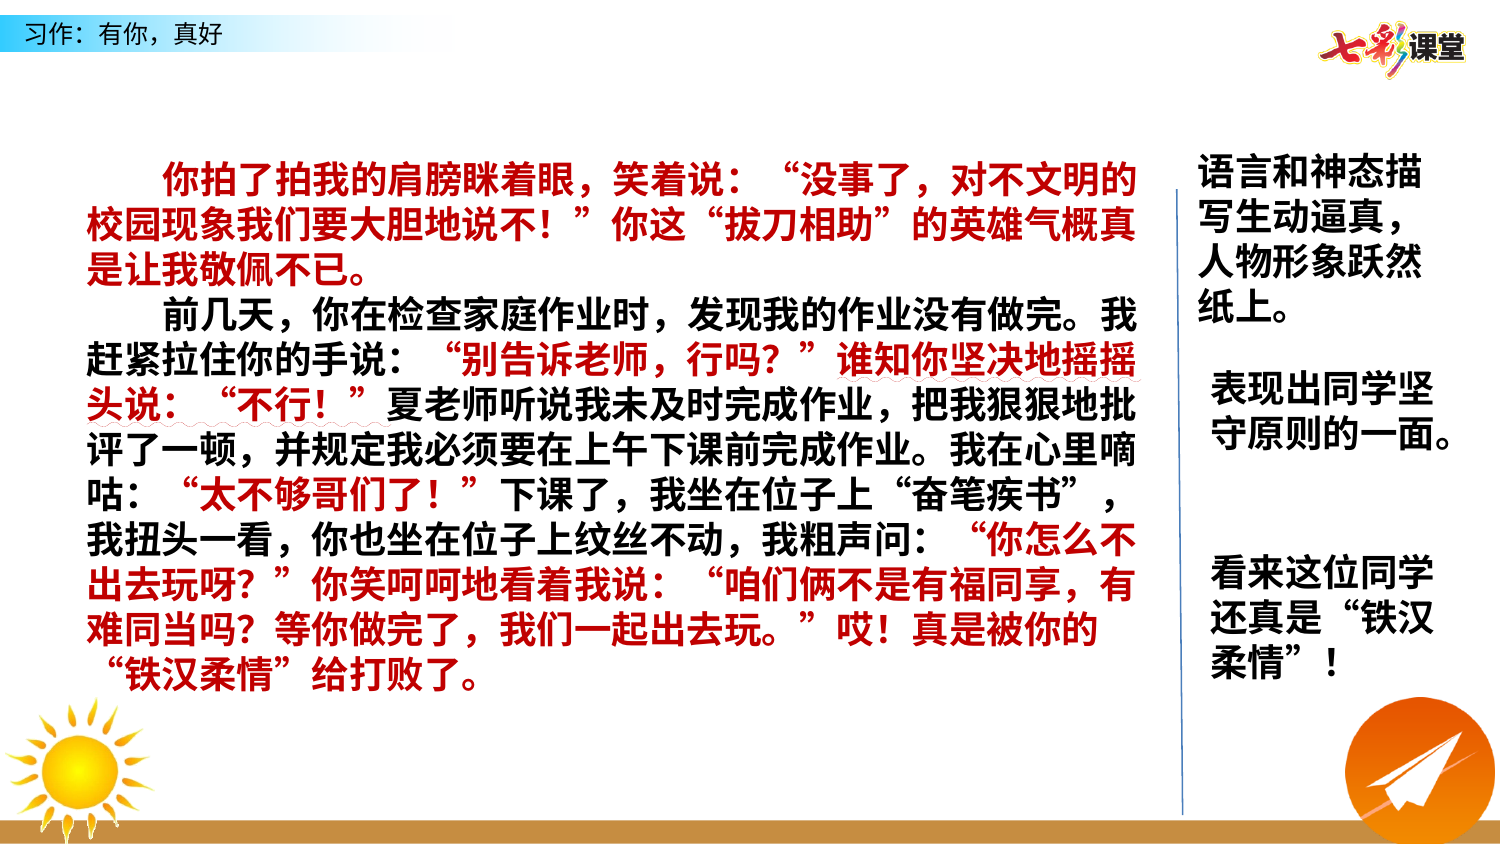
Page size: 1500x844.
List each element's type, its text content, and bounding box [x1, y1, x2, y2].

picture [5, 697, 155, 844]
text_box 看来这位同学还真是“铁汉柔情”！ [1195, 541, 1465, 692]
text_box 你拍了拍我的肩膀眯着眼，笑着说：“没事了，对不文明的校园现象我们要大胆地说不！”你这“拔刀相助”的英雄气概真是让我敬佩不已。 前几天，你在检查家庭作业时，发现我的作业没有做完。我赶紧拉住你的手说：“别告诉老师，行吗？”谁知你坚决地摇摇头说：“不行！”夏老师听说我未及时完成作业，把我狠狠地批评了一顿，并规定我必须要在上午下课前完成作业。我在心里嘀咕：“太不够哥们了！”下课了，我坐在位子上“奋笔疾书”，我扭头一看，你也坐在位子上纹丝不动，我粗声问：“你怎么不出去玩呀？”你笑呵呵地看着我说：“咱们俩不是有福同享，有难同当吗？等你做完了，我们一起出去玩。”哎！真是被你的“铁汉柔情”给打败了。 [75, 150, 1155, 702]
text_box 语言和神态描写生动逼真，人物形象跃然纸上。 [1182, 140, 1465, 381]
picture [1345, 697, 1495, 844]
text_box 表现出同学坚守原则的一面。 [1195, 358, 1465, 463]
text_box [1176, 188, 1183, 816]
picture [1316, 20, 1468, 80]
